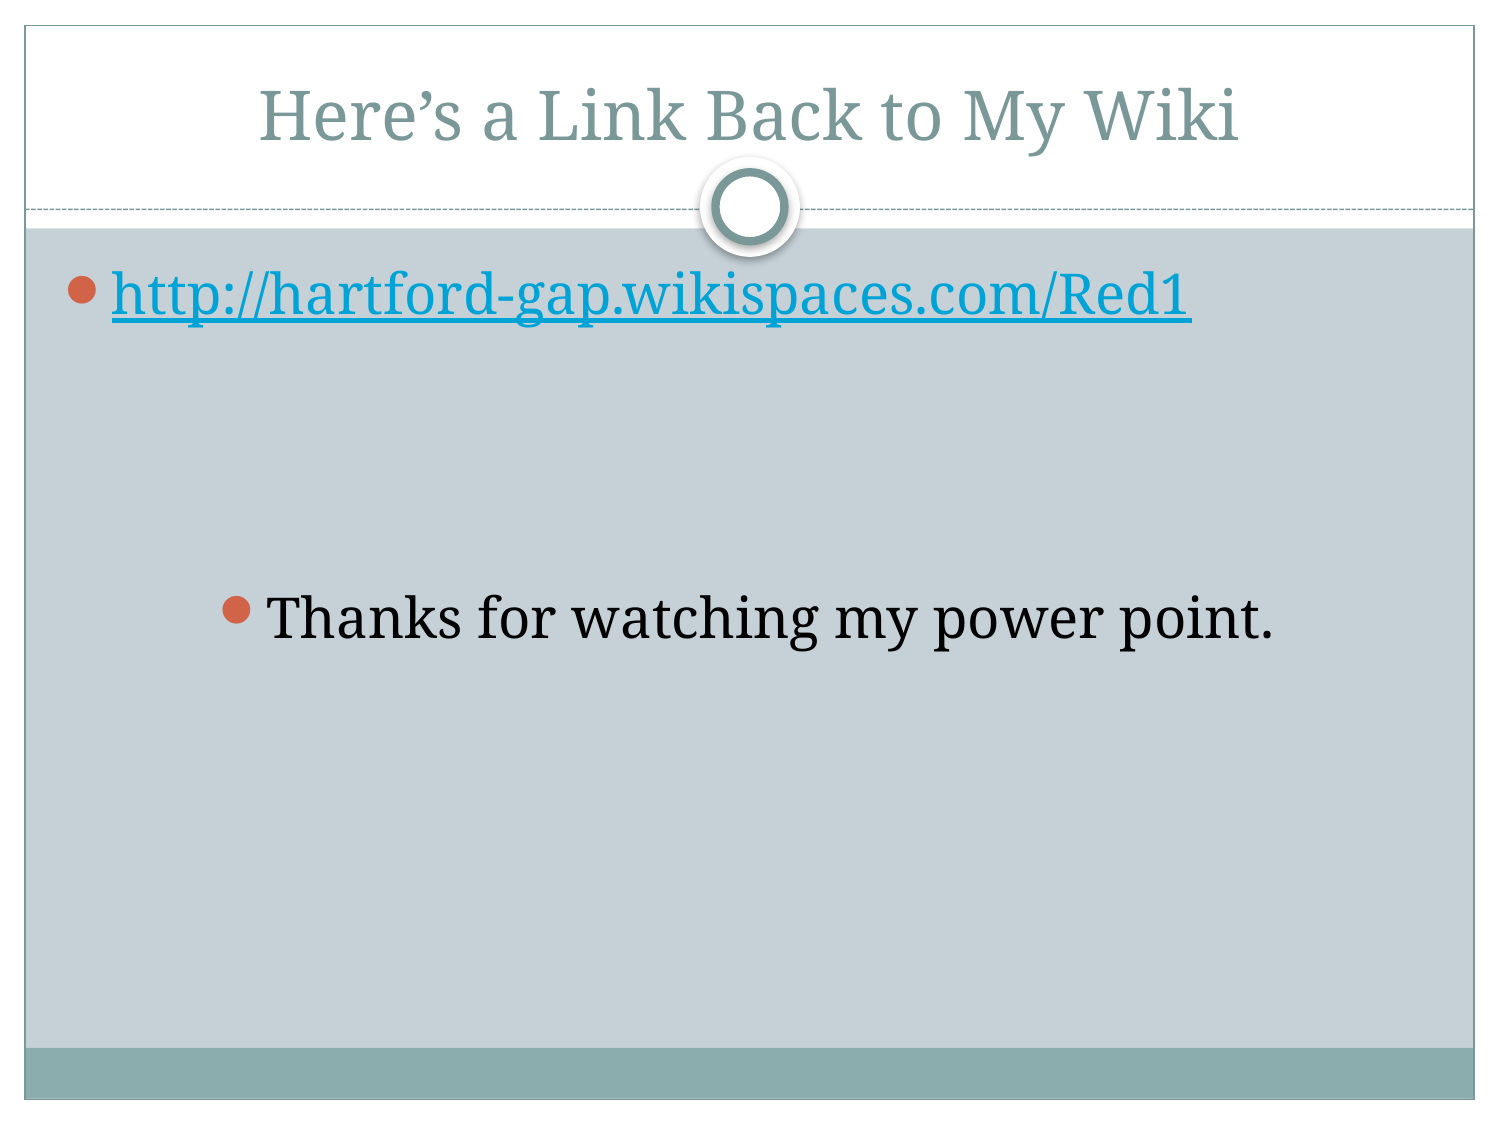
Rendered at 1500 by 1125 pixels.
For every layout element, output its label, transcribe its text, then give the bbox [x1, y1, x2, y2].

title Here’s a Link Back to My Wiki [49, 37, 1450, 162]
list http://hartford-gap.wikispaces.com/Red1 Thanks for watching my power point. [49, 250, 1445, 1001]
